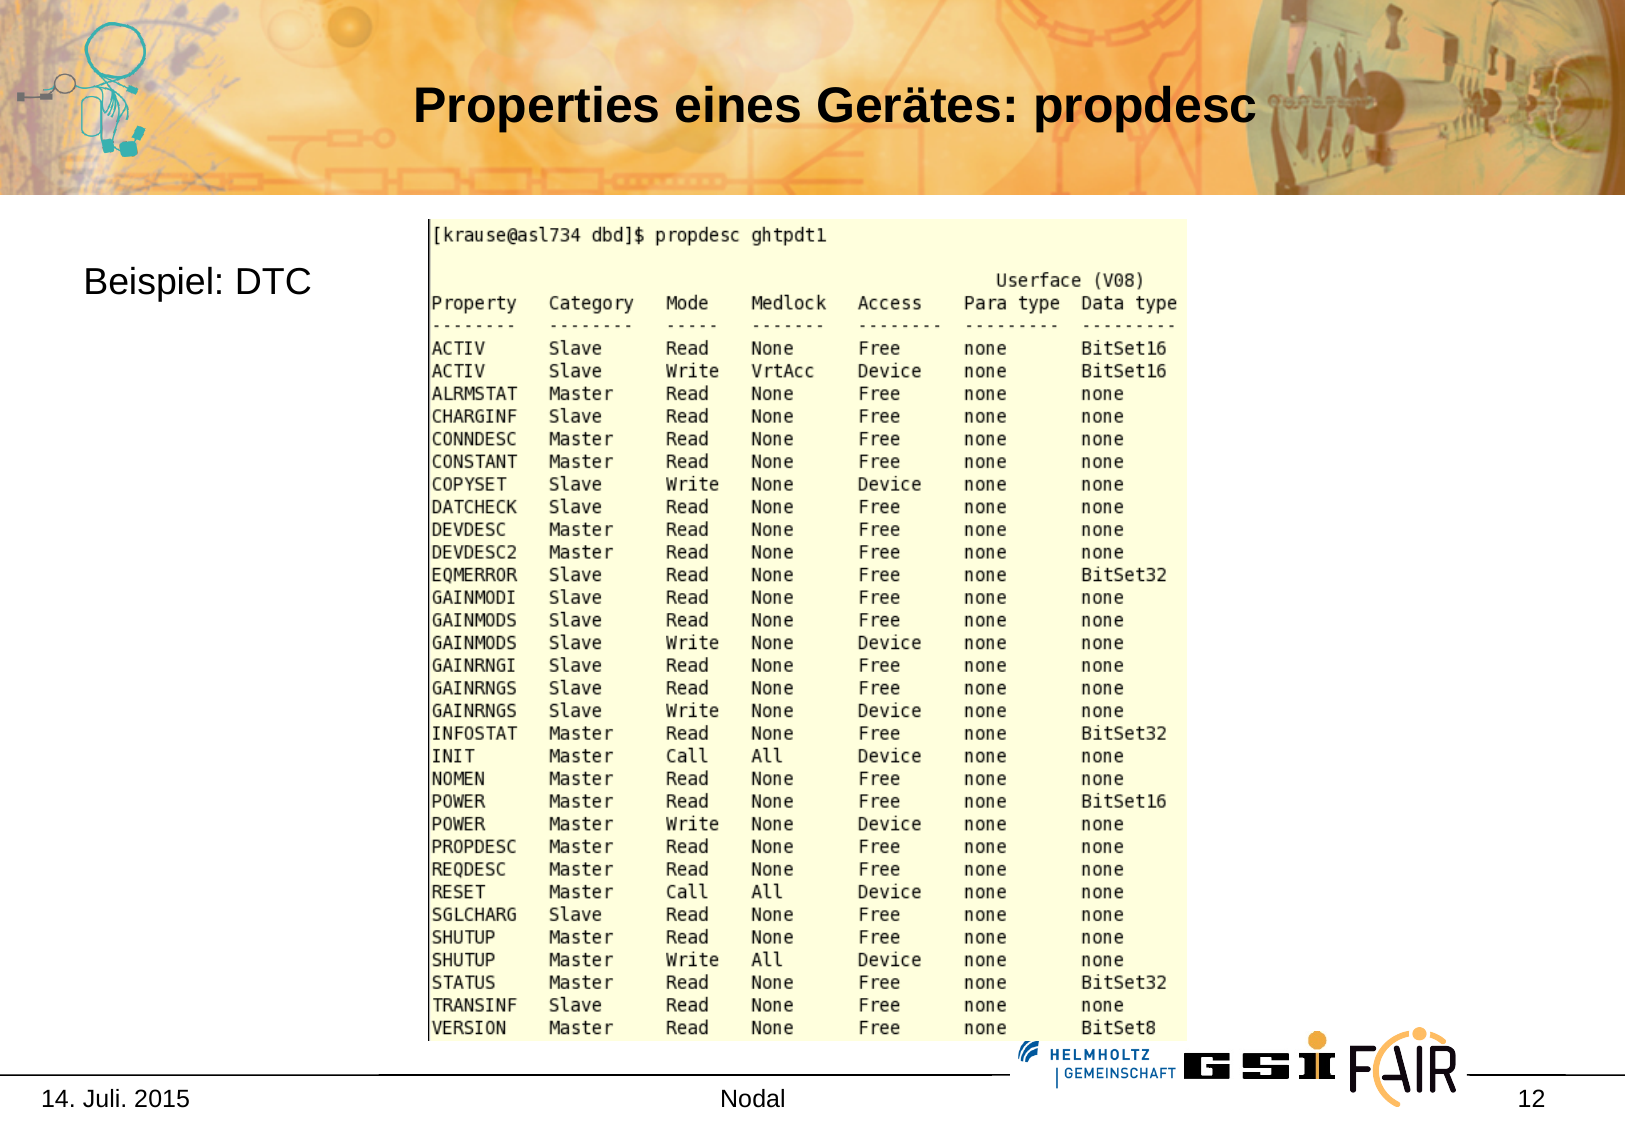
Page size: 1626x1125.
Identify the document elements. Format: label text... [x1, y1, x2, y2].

picture [1350, 1027, 1456, 1107]
title Properties eines Gerätes: propdesc [151, 11, 1522, 194]
list Beispiel: DTC [68, 249, 423, 1018]
picture [0, 0, 1625, 195]
picture [428, 219, 1335, 1094]
